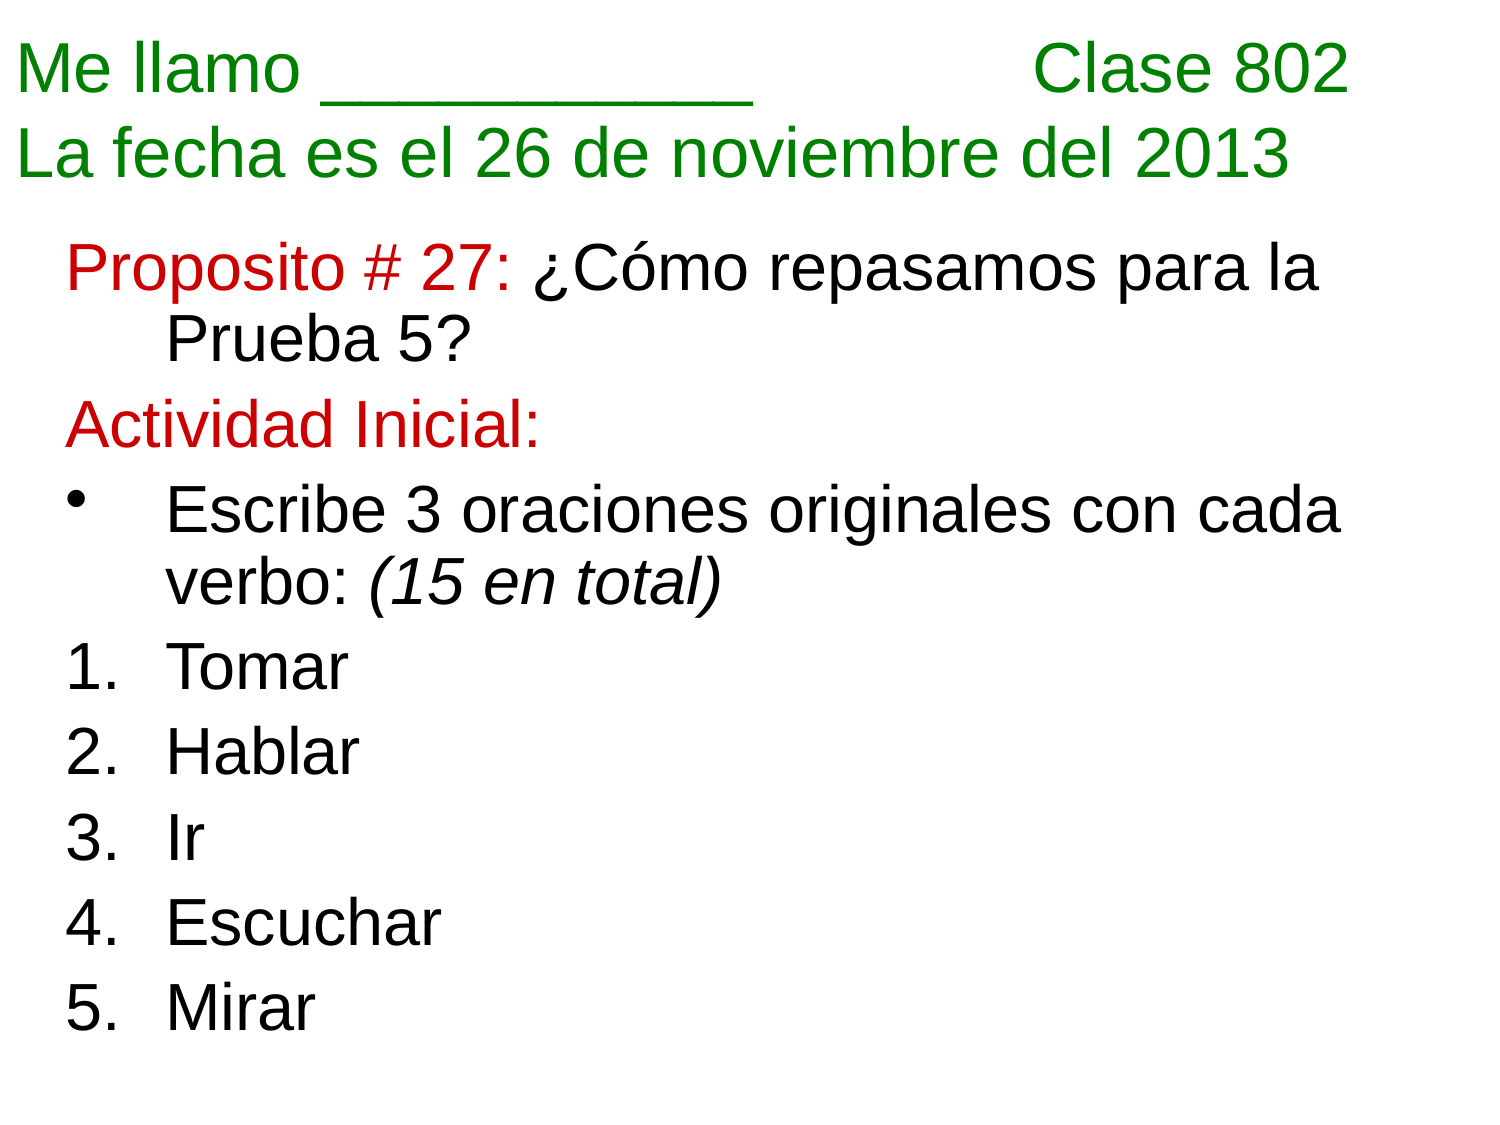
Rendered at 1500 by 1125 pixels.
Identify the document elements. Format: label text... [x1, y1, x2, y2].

title Me llamo ___________ Clase 802 La fecha es el 26 de noviembre del 2013 [0, 12, 1500, 200]
list Proposito # 27: ¿Cómo repasamos para la Prueba 5? Actividad Inicial: Escribe 3 oraciones originales con cada verbo: (15 en total) Tomar Hablar Ir Escuchar Mirar [50, 224, 1400, 1088]
